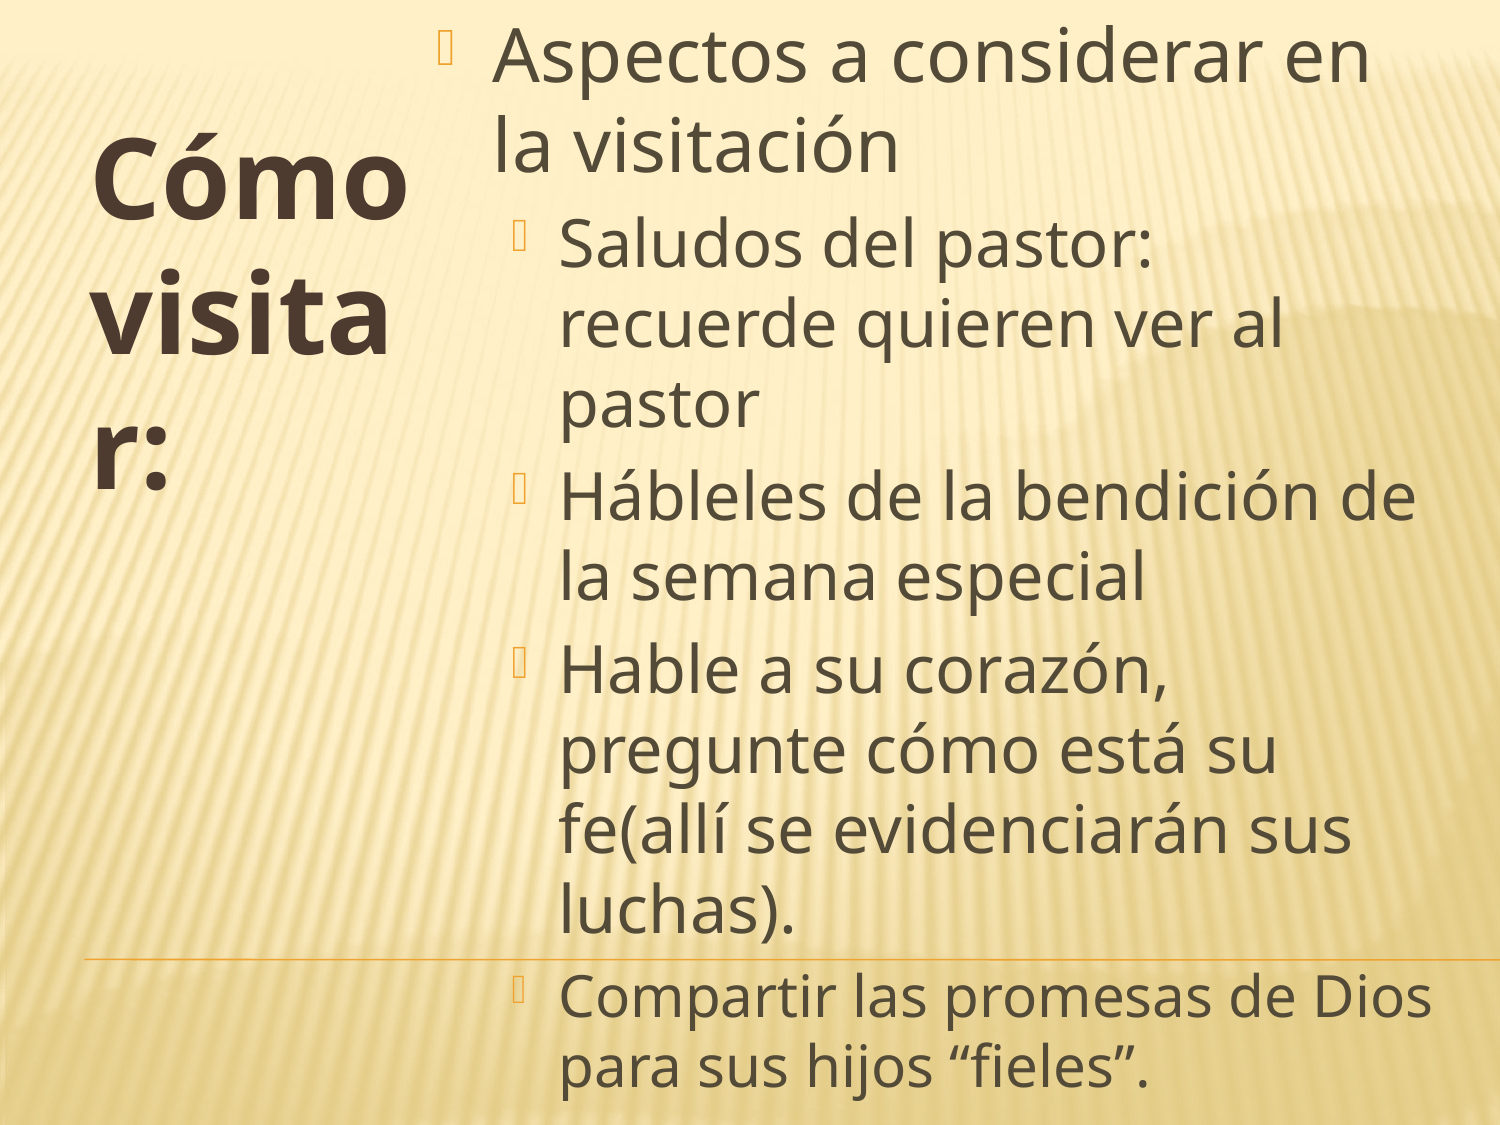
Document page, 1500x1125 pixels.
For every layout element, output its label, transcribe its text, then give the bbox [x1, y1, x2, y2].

list Cómo visitar: [75, 99, 421, 888]
list Aspectos a considerar en la visitación Saludos del pastor: recuerde quieren ver al pastor Hábleles de la bendición de la semana especial Hable a su corazón, pregunte cómo está su fe(allí se evidenciarán sus luchas). Compartir las promesas de Dios para sus hijos “fieles”. [421, 0, 1463, 1079]
